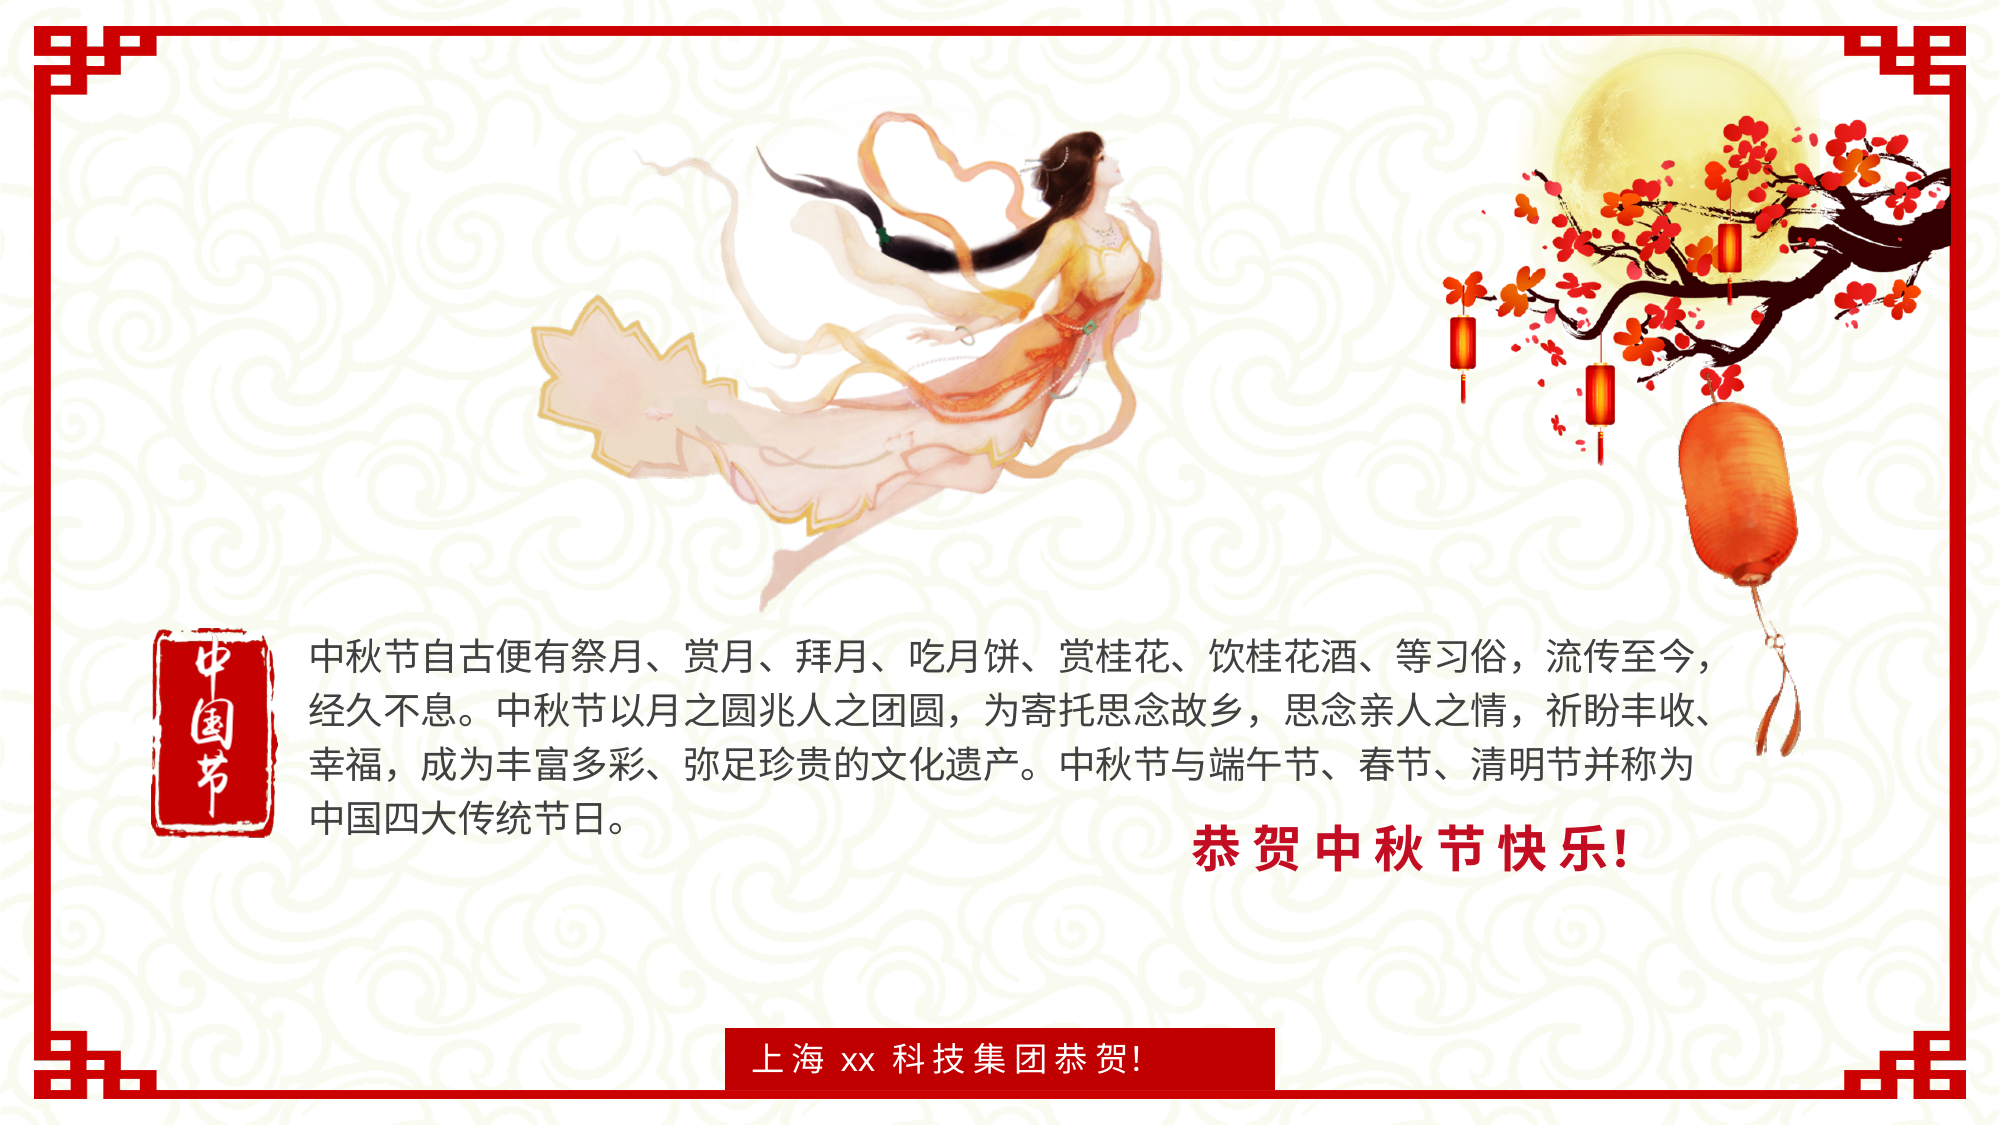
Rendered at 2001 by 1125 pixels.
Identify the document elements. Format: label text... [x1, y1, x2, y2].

text_box 恭 贺 中 秋 节 快 乐！ [1176, 809, 1761, 885]
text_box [725, 1029, 1275, 1089]
text_box 中秋节自古便有祭月、赏月、拜月、吃月饼、赏桂花、饮桂花酒、等习俗，流传至今，经久不息。中秋节以月之圆兆人之团圆，为寄托思念故乡，思念亲人之情，祈盼丰收、幸福，成为丰富多彩、弥足珍贵的文化遗产。中秋节与端午节、春节、清明节并称为中国四大传统节日。 [293, 616, 1727, 848]
picture [0, 0, 2000, 1125]
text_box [1432, 34, 1951, 802]
